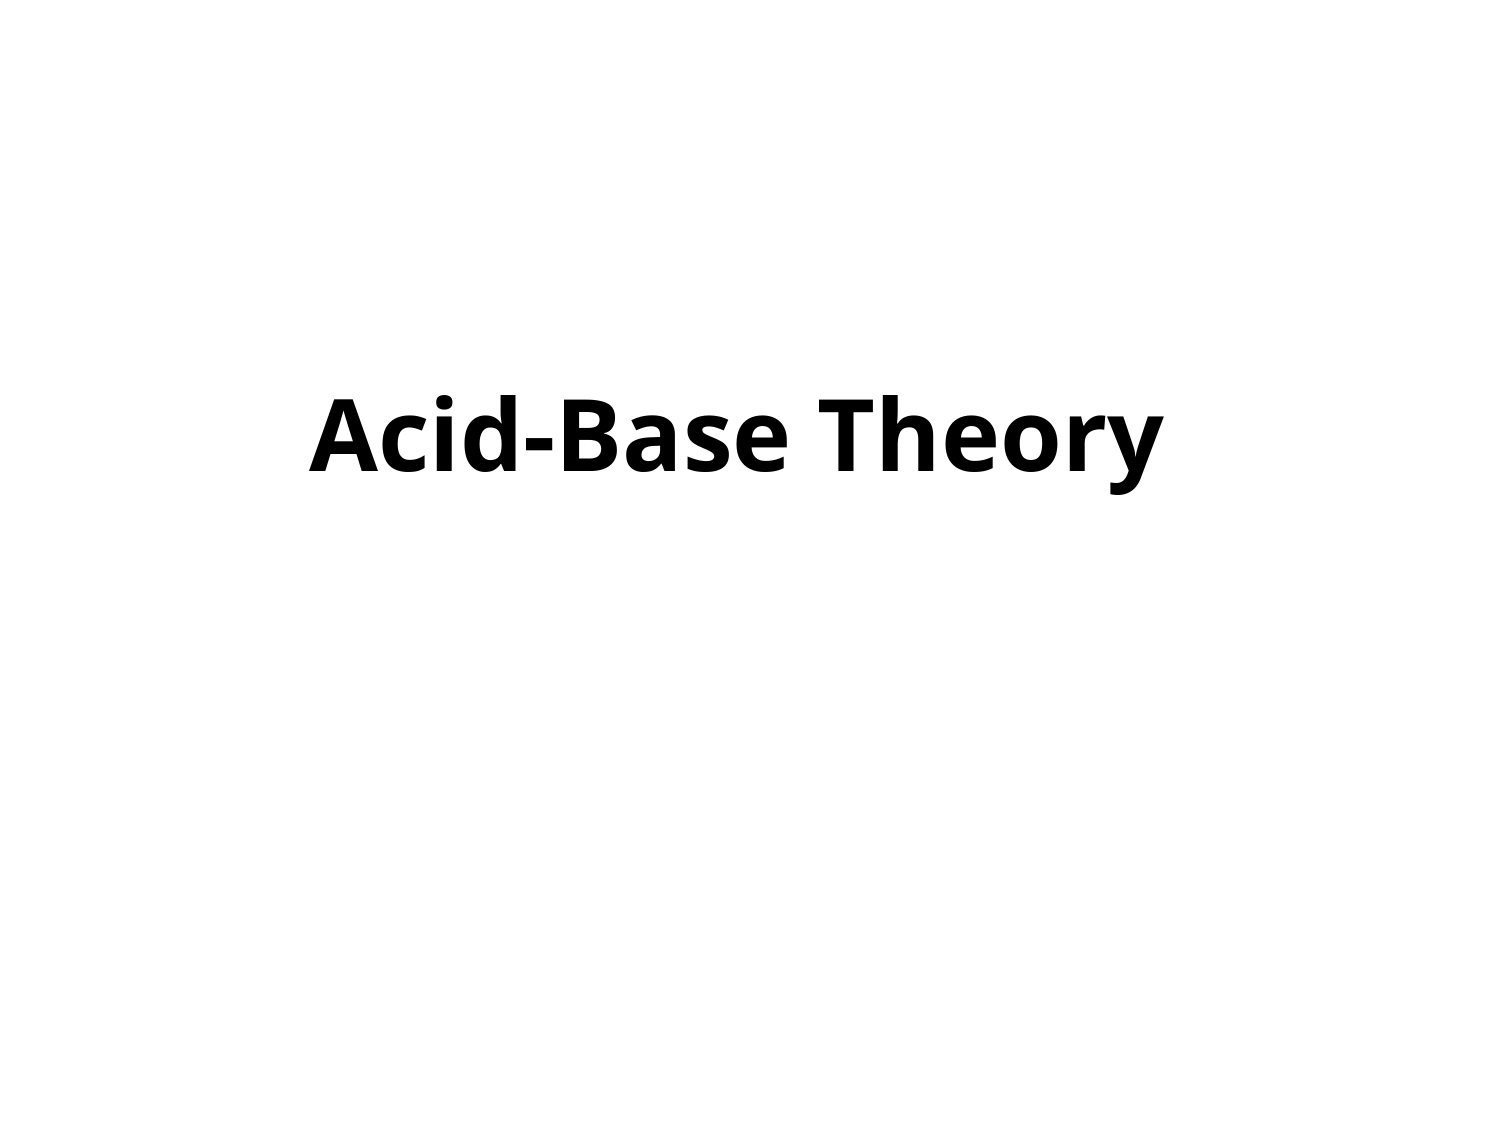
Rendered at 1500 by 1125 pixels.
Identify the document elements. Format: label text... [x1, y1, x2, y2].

title Acid-Base Theory [62, 337, 1413, 525]
